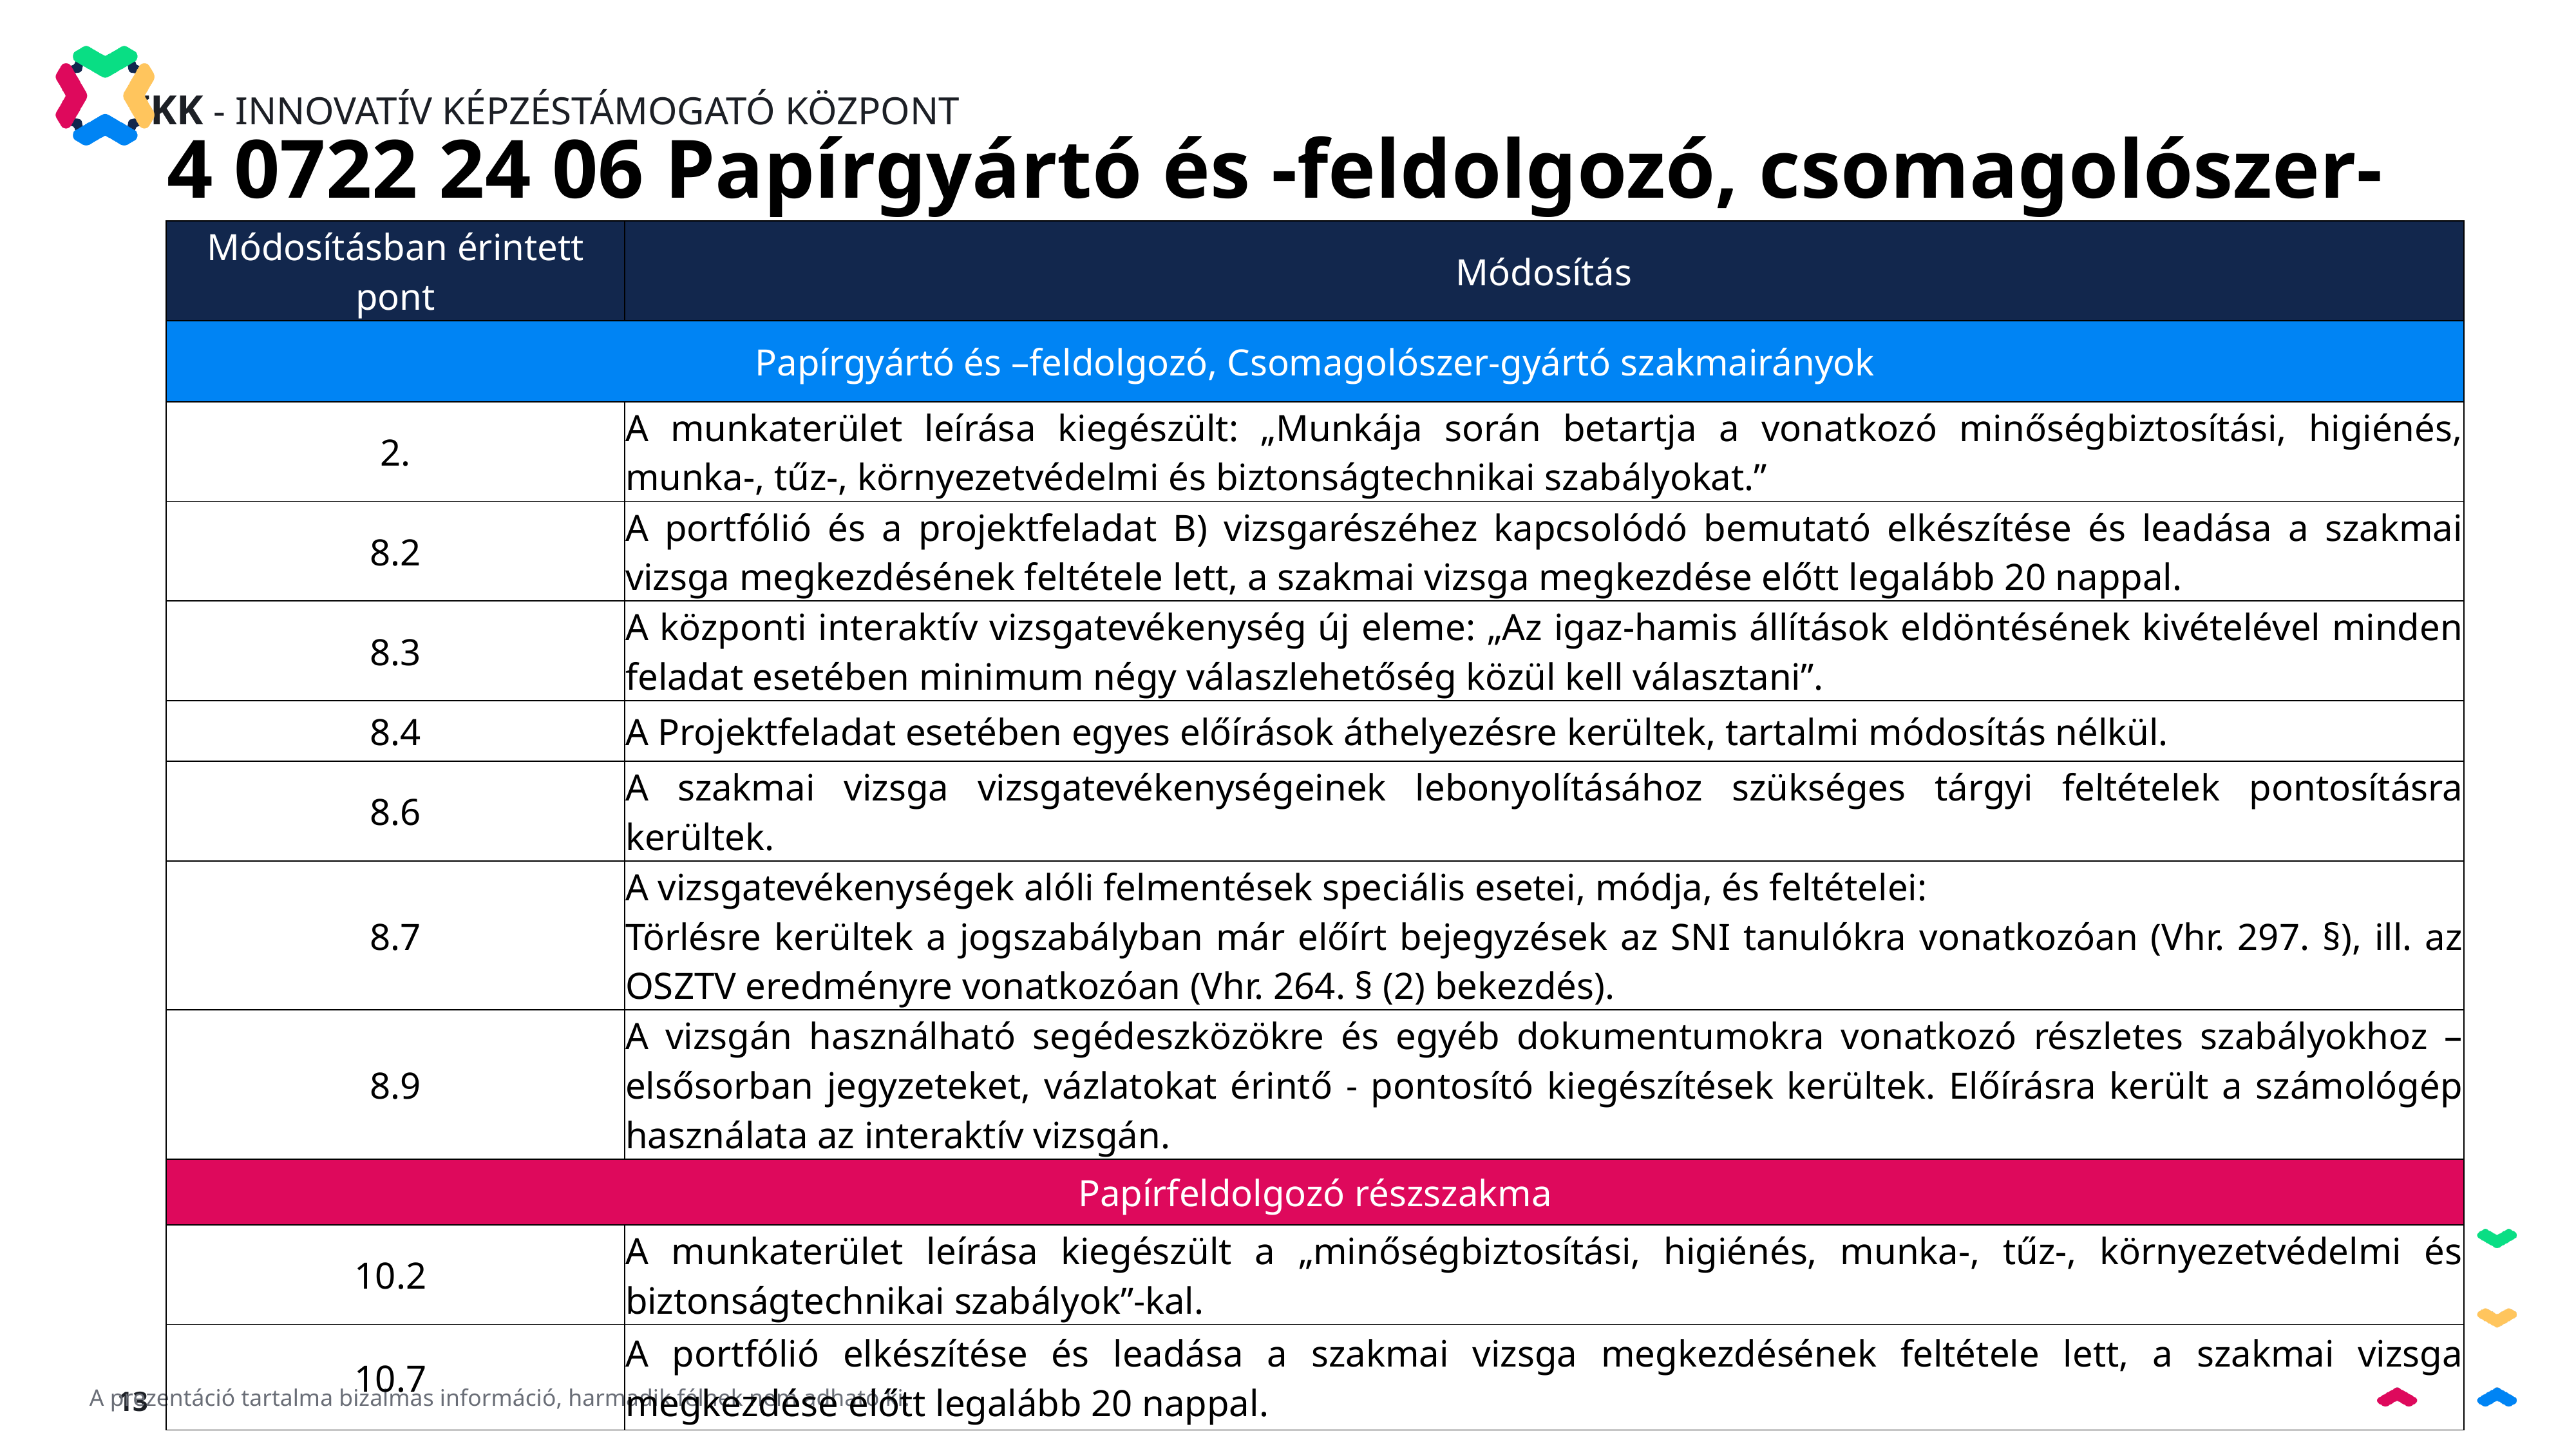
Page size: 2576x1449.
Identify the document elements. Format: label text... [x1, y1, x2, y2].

table_cell A munkaterület leírása kiegészült a „minőségbiztosítási, higiénés, munka-, tűz-, környezetvédelmi és biztonságtechnikai szabályok”-kal. [625, 1226, 2463, 1324]
table_cell 8.6 [167, 762, 624, 860]
table_cell A portfólió elkészítése és leadása a szakmai vizsga megkezdésének feltétele lett, a szakmai vizsga megkezdése előtt legalább 20 nappal. [625, 1325, 2463, 1430]
table_cell 8.9 [167, 1010, 624, 1159]
table_cell A Projektfeladat esetében egyes előírások áthelyezésre kerültek, tartalmi módosítás nélkül. [625, 701, 2463, 761]
table_cell A munkaterület leírása kiegészült: „Munkája során betartja a vonatkozó minőségbiztosítási, higiénés, munka-, tűz-, környezetvédelmi és biztonságtechnikai szabályokat.” [625, 402, 2463, 501]
table_cell Papírgyártó és –feldolgozó, Csomagolószer-gyártó szakmairányok [167, 321, 2463, 401]
table_cell 8.3 [167, 601, 624, 700]
picture [2465, 1229, 2517, 1406]
table_cell 8.2 [167, 502, 624, 600]
table_cell Papírfeldolgozó részszakma [167, 1160, 2463, 1224]
list 4 0722 24 06 Papírgyártó és -feldolgozó, csomagolószer-gyártó [167, 117, 2552, 204]
picture [55, 46, 155, 146]
table_cell 8.7 [167, 862, 624, 1009]
table_header Módosításban érintett pont [167, 222, 624, 320]
table_cell A központi interaktív vizsgatevékenység új eleme: „Az igaz-hamis állítások eldöntésének kivételével minden feladat esetében minimum négy válaszlehetőség közül kell választani”. [625, 601, 2463, 700]
table_cell 8.4 [167, 701, 624, 761]
table_cell 2. [167, 402, 624, 501]
table_cell A vizsgatevékenységek alóli felmentések speciális esetei, módja, és feltételei: Törlésre kerültek a jogszabályban már előírt bejegyzések az SNI tanulókra vonatkozóan (Vhr. 297. §), ill. az OSZTV eredményre vonatkozóan (Vhr. 264. § (2) bekezdés). [625, 862, 2463, 1009]
table_cell A portfólió és a projektfeladat B) vizsgarészéhez kapcsolódó bemutató elkészítése és leadása a szakmai vizsga megkezdésének feltétele lett, a szakmai vizsga megkezdése előtt legalább 20 nappal. [625, 502, 2463, 600]
table_cell 10.2 [167, 1226, 624, 1324]
table_cell 10.7 [167, 1325, 624, 1430]
table_cell A vizsgán használható segédeszközökre és egyéb dokumentumokra vonatkozó részletes szabályokhoz – elsősorban jegyzeteket, vázlatokat érintő - pontosító kiegészítések kerültek. Előírásra került a számológép használata az interaktív vizsgán. [625, 1010, 2463, 1159]
table_header Módosítás [625, 222, 2463, 320]
table_cell A szakmai vizsga vizsgatevékenységeinek lebonyolításához szükséges tárgyi feltételek pontosításra kerültek. [625, 762, 2463, 860]
